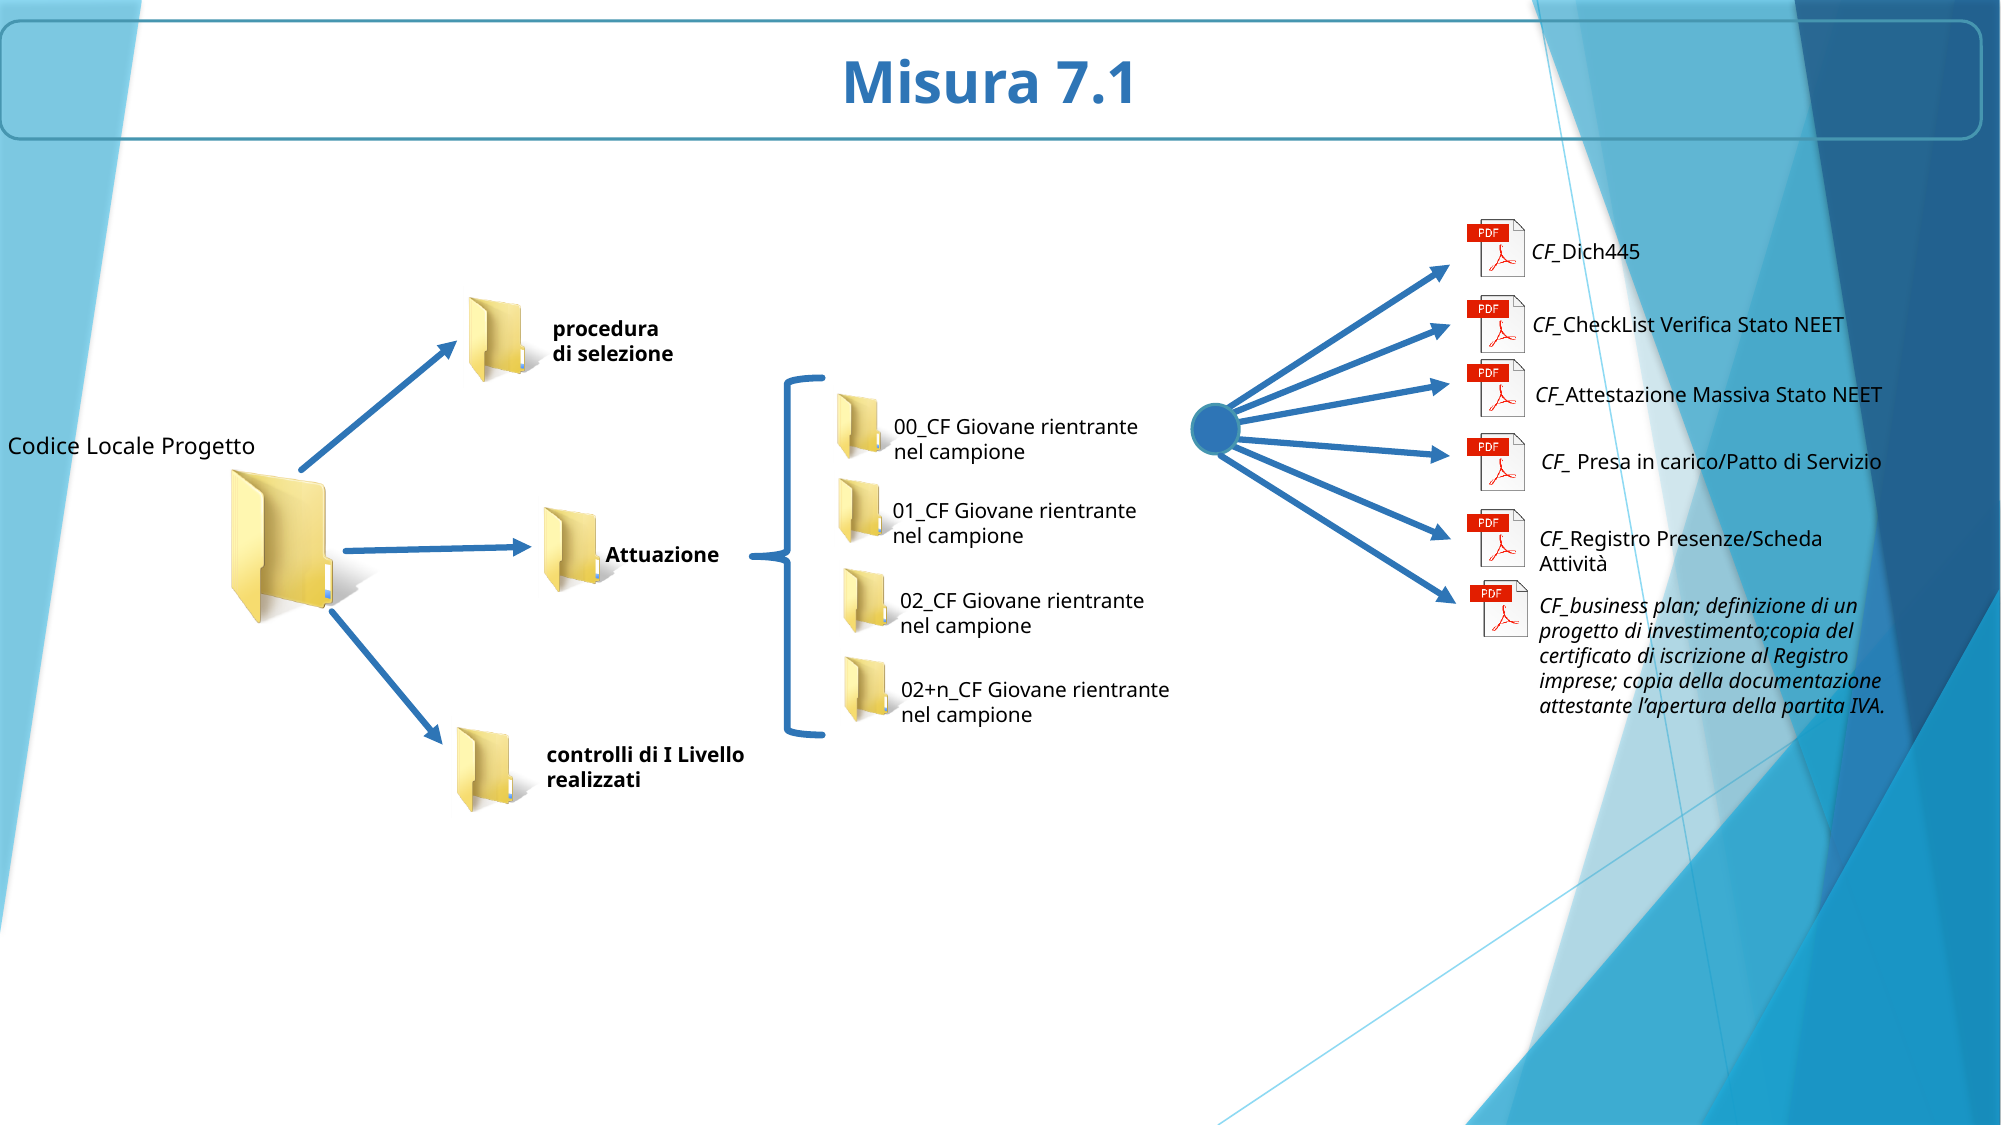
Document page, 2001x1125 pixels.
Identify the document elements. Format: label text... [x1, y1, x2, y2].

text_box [0, 219, 1911, 819]
text_box Misura 7.1 [0, 19, 1983, 141]
